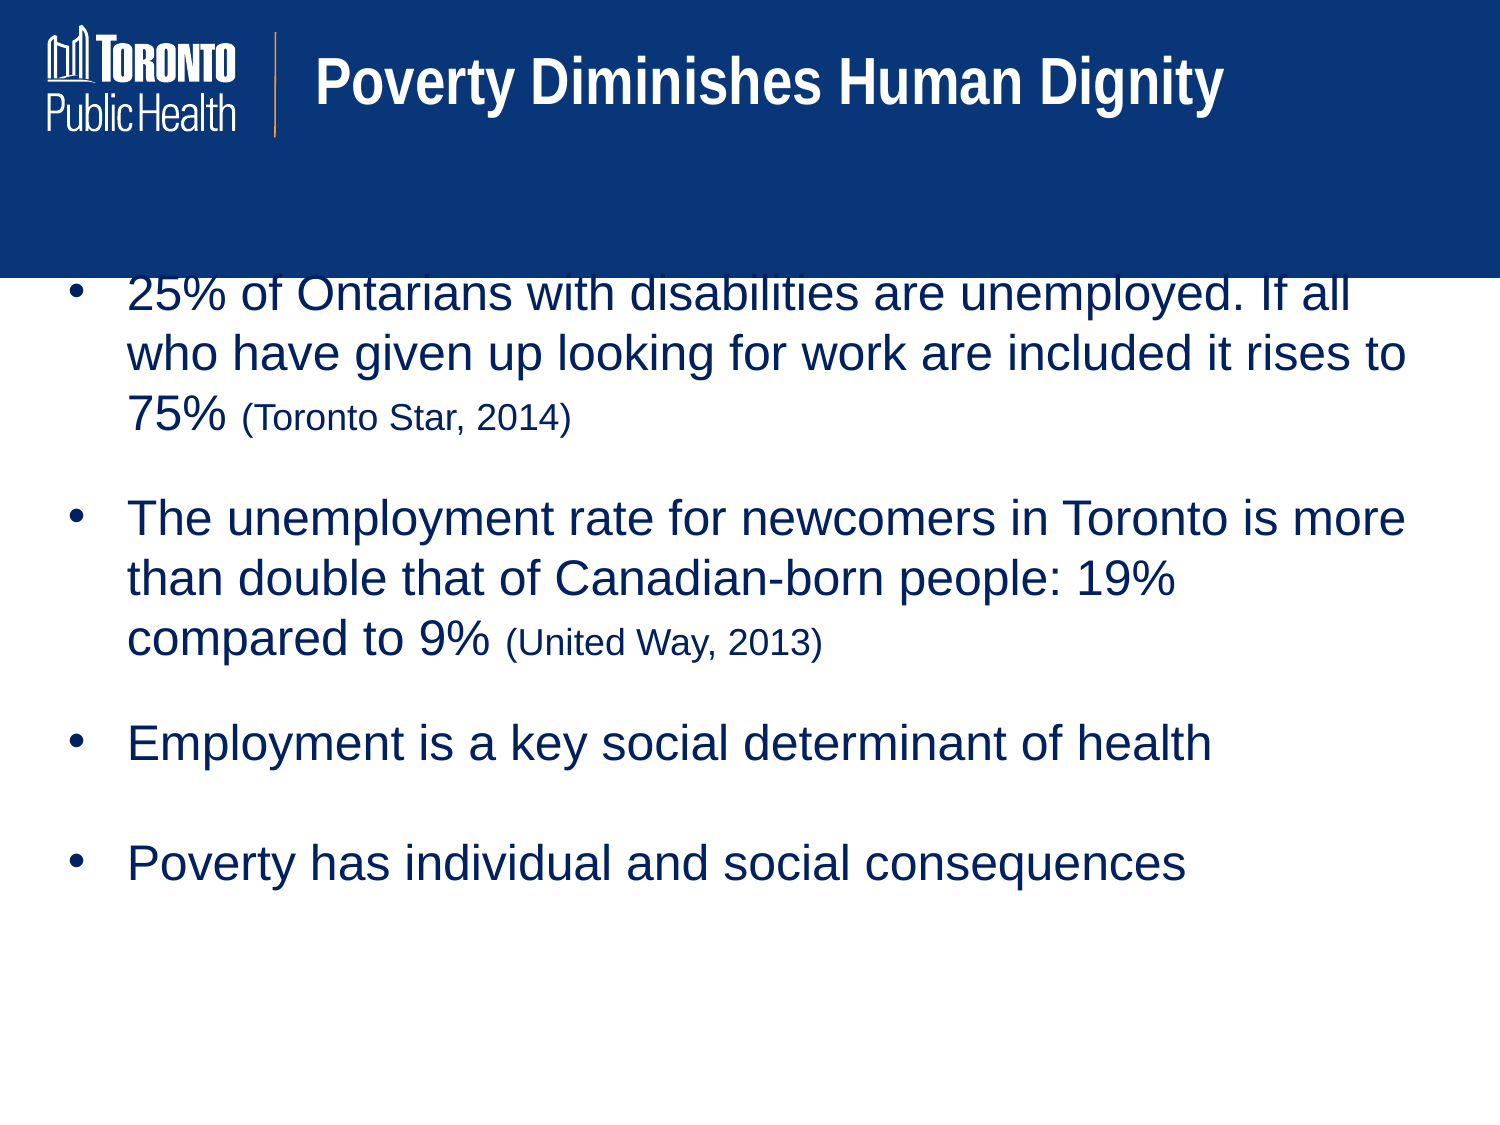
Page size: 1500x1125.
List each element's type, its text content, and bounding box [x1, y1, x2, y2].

text_box 25% of Ontarians with disabilities are unemployed. If all who have given up looking for work are included it rises to 75% (Toronto Star, 2014) The unemployment rate for newcomers in Toronto is more than double that of Canadian-born people: 19% compared to 9% (United Way, 2013) Employment is a key social determinant of health Poverty has individual and social consequences [53, 252, 1424, 958]
title Poverty Diminishes Human Dignity [0, 0, 1500, 278]
picture [47, 24, 236, 132]
